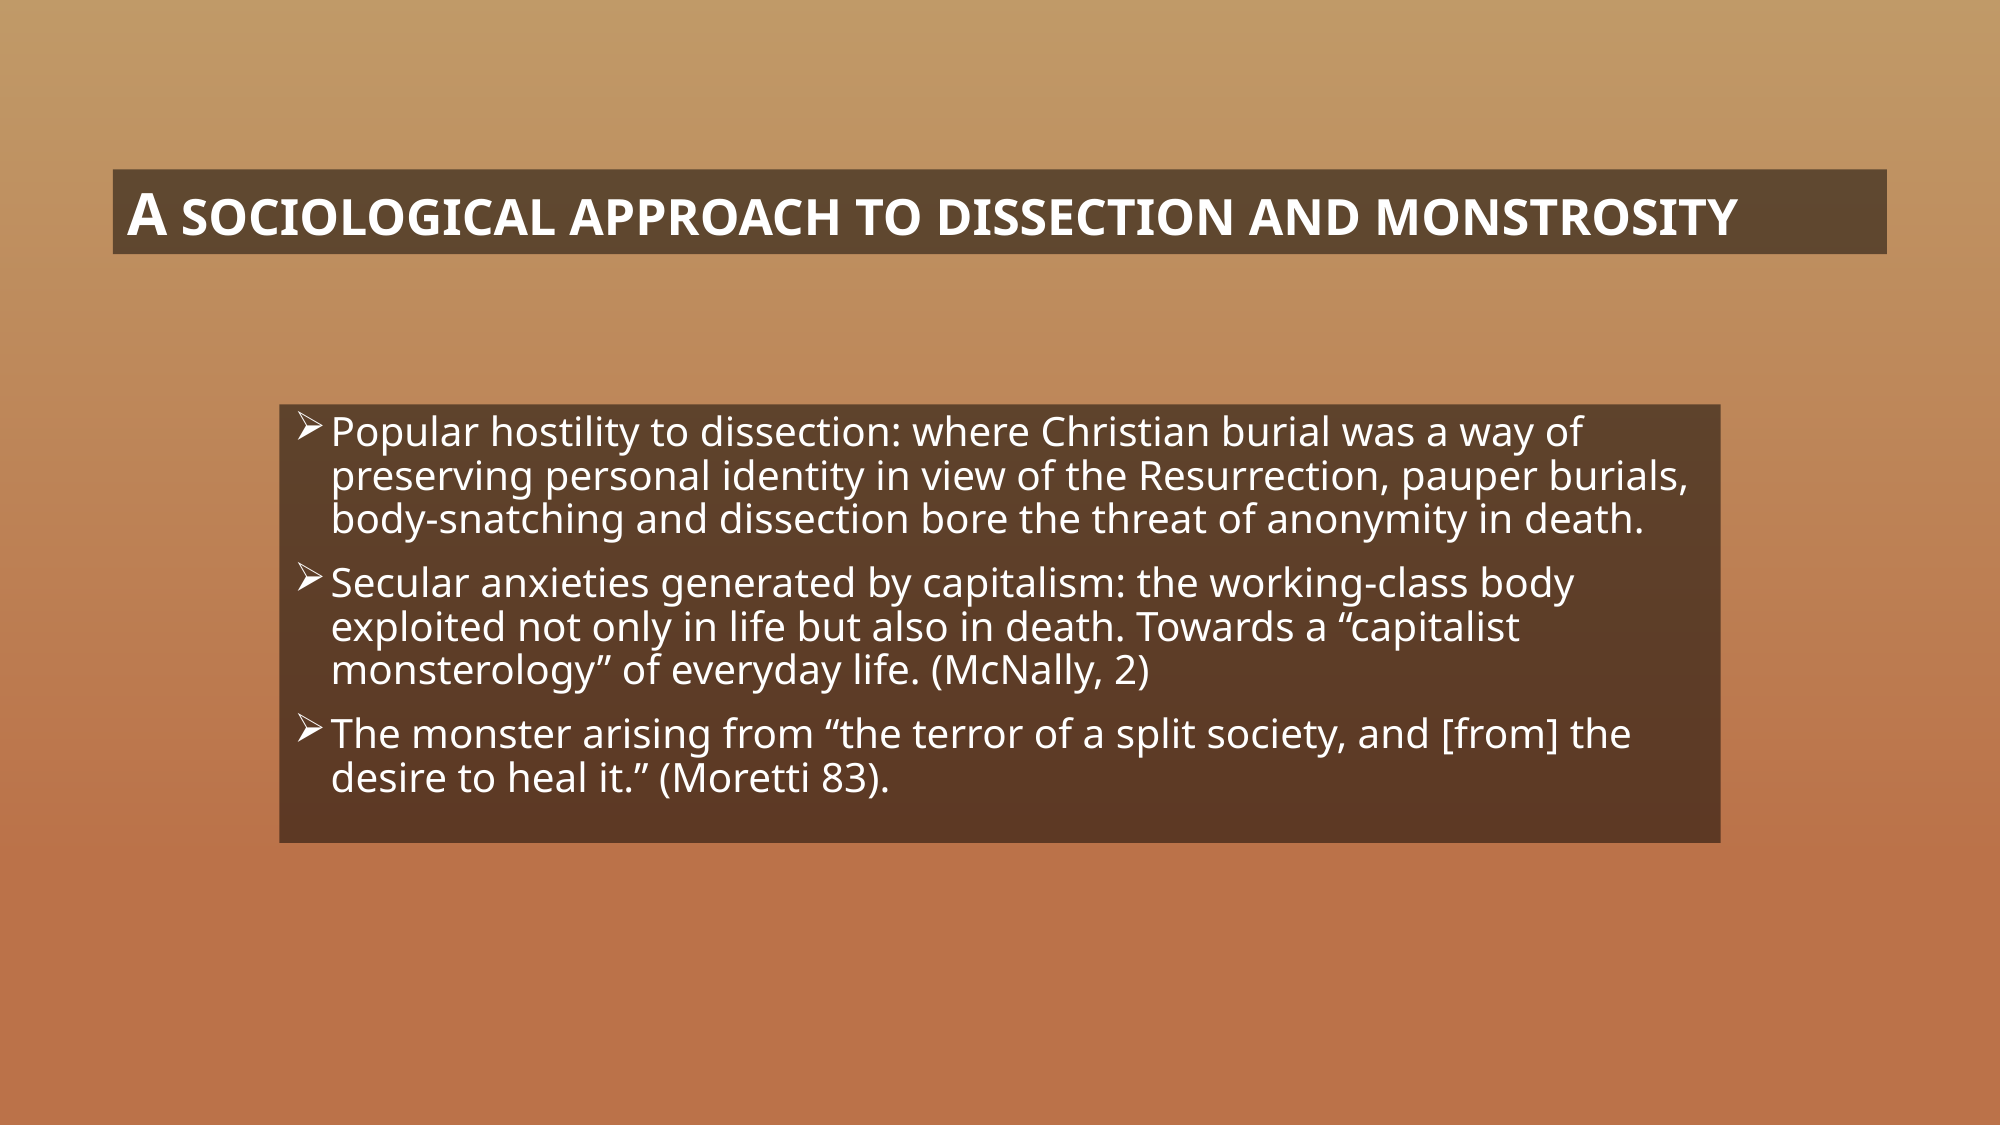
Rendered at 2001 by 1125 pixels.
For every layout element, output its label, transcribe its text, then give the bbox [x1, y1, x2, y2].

list Popular hostility to dissection: where Christian burial was a way of preserving personal identity in view of the Resurrection, pauper burials, body-snatching and dissection bore the threat of anonymity in death. Secular anxieties generated by capitalism: the working-class body exploited not only in life but also in death. Towards a “capitalist monsterology” of everyday life. (McNally, 2) The monster arising from “the terror of a split society, and [from] the desire to heal it.” (Moretti 83). [279, 404, 1721, 843]
text_box A SOCIOLOGICAL APPROACH TO DISSECTION AND MONSTROSITY [112, 169, 1887, 255]
